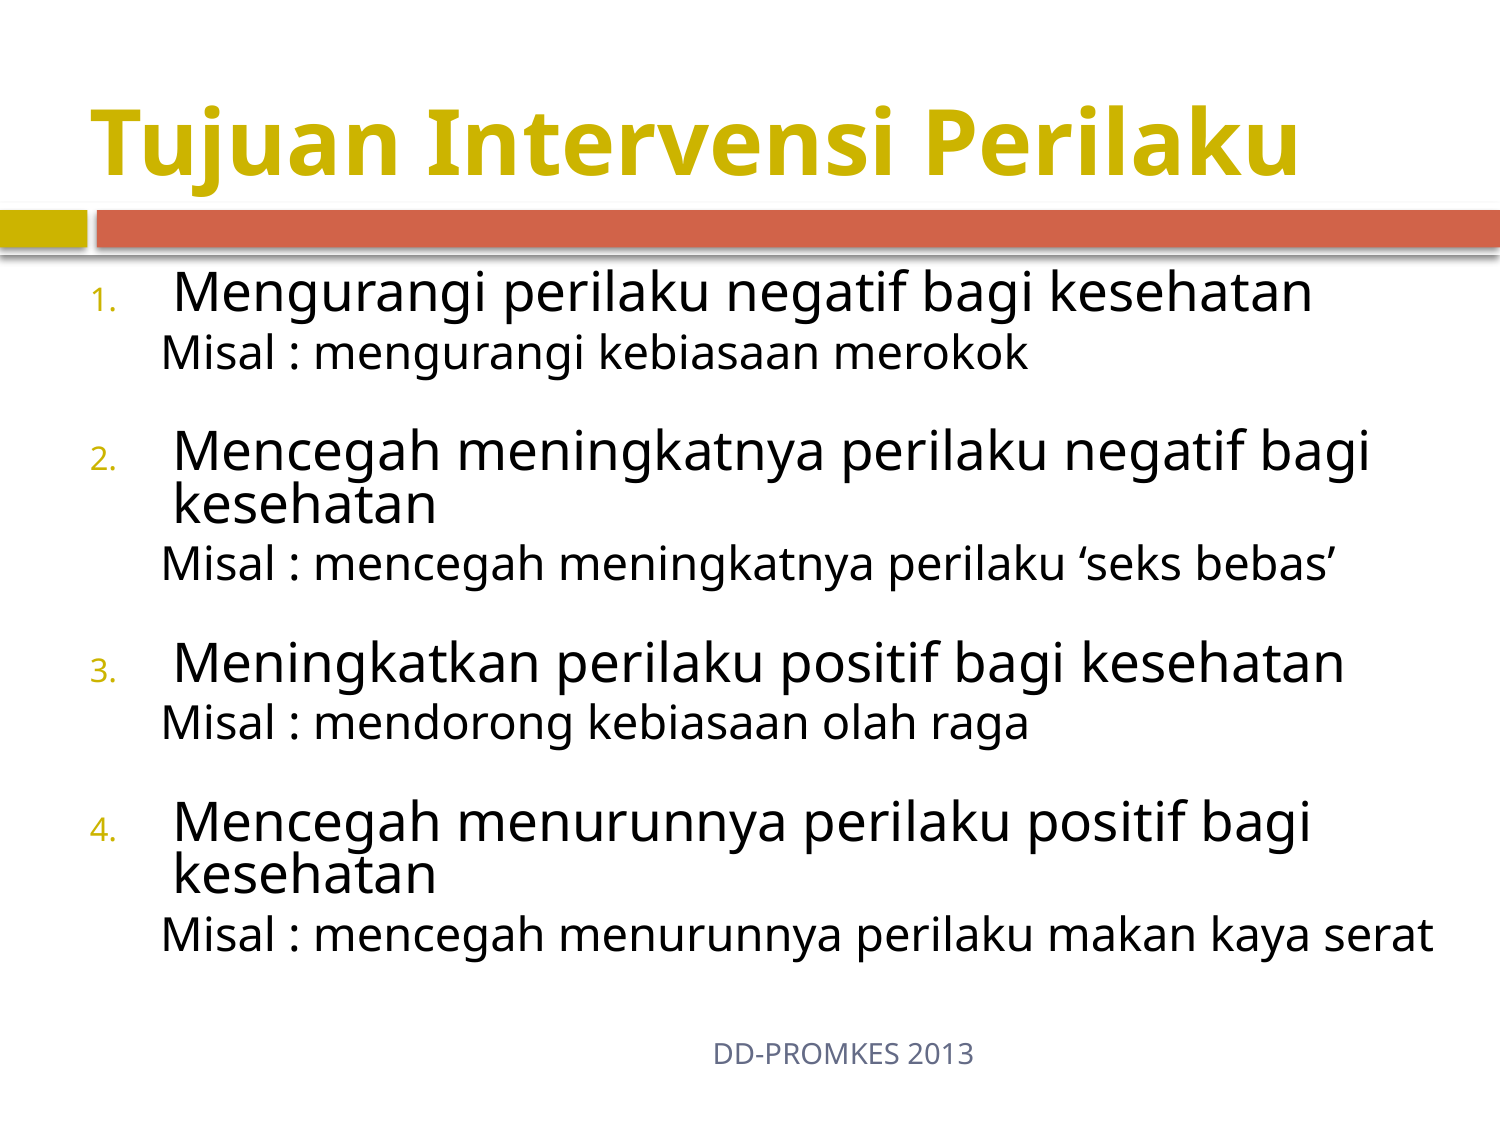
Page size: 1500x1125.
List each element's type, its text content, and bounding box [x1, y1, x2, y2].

text_box Mengurangi perilaku negatif bagi kesehatan Misal : mengurangi kebiasaan merokok Mencegah meningkatnya perilaku negatif bagi kesehatan Misal : mencegah meningkatnya perilaku ‘seks bebas’ Meningkatkan perilaku positif bagi kesehatan Misal : mendorong kebiasaan olah raga Mencegah menurunnya perilaku positif bagi kesehatan Misal : mencegah menurunnya perilaku makan kaya serat [75, 262, 1463, 1005]
title Tujuan Intervensi Perilaku [75, 45, 1425, 233]
footer DD-PROMKES 2013 [99, 1024, 990, 1085]
